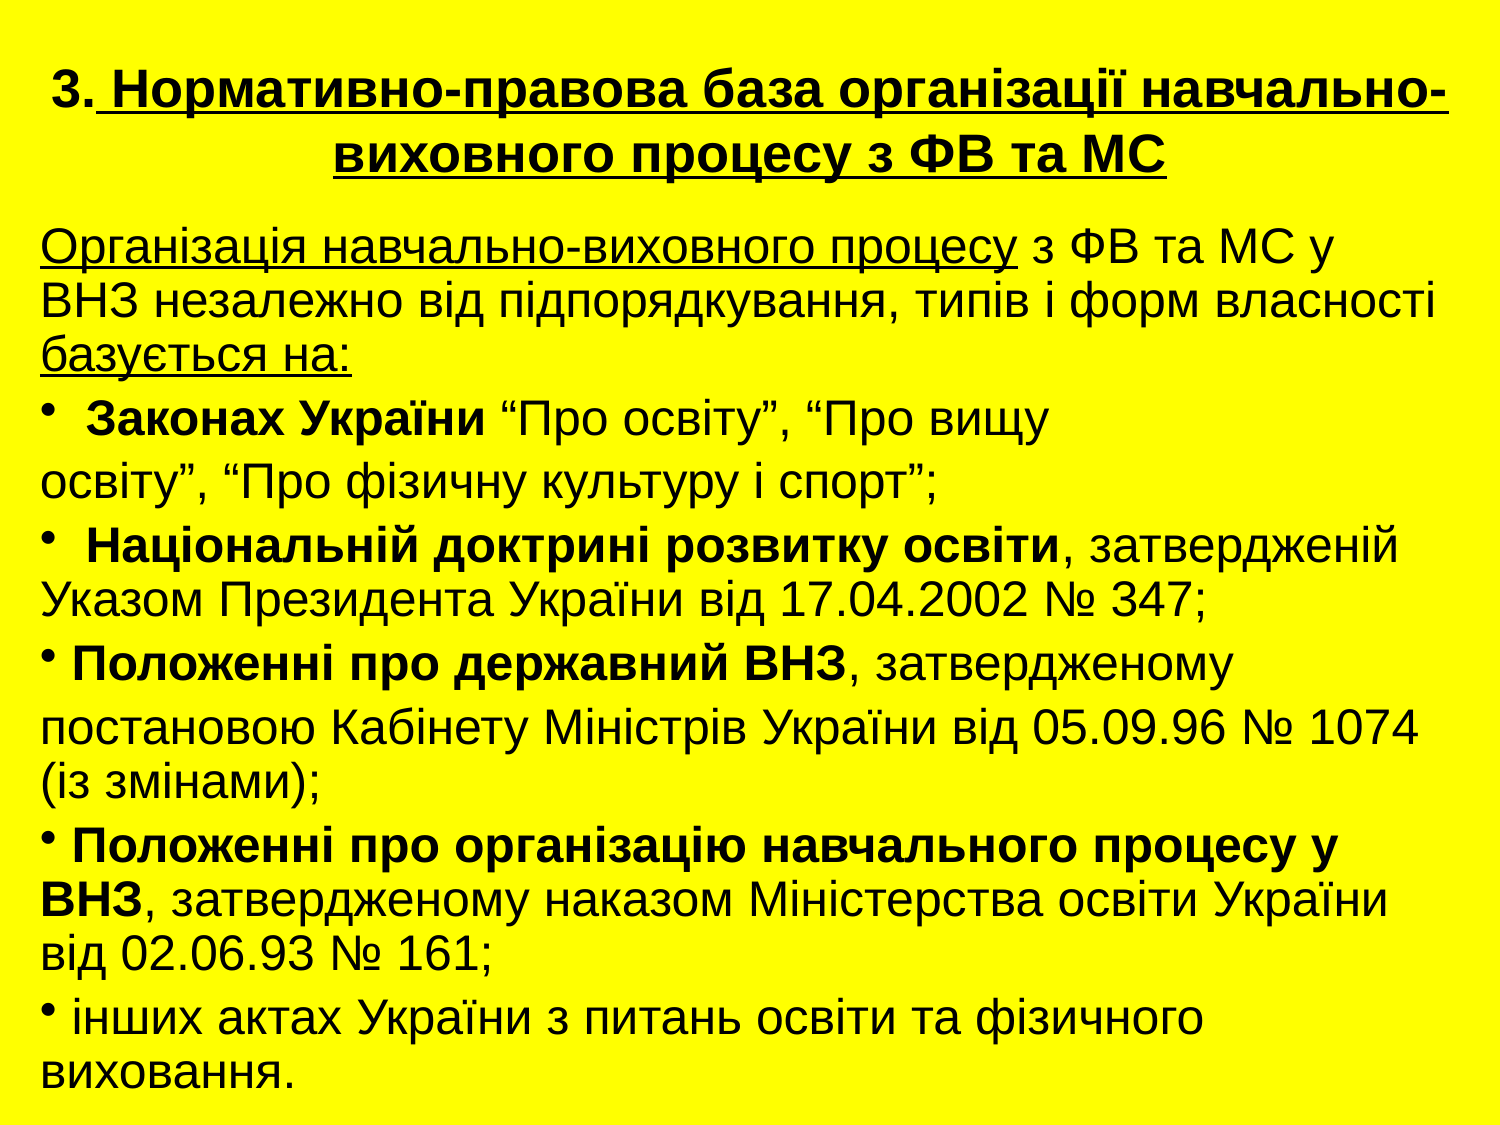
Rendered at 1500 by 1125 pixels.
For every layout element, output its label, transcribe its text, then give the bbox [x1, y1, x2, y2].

title 3. Нормативно-правова база організації навчально-виховного процесу з ФВ та МС [0, 37, 1500, 200]
list Організація навчально-виховного процесу з ФВ та МС у ВНЗ незалежно від підпорядкування, типів і форм власності базується на: Законах України “Про освіту”, “Про вищу освіту”, “Про фізичну культуру і спорт”; Національній доктрині розвитку освіти, затвердженій Указом Президента України від 17.04.2002 № 347; Положенні про державний ВНЗ, затвердженому постановою Кабінету Міністрів України від 05.09.96 № 1074 (із змінами); Положенні про організацію навчального процесу у ВНЗ, затвердженому наказом Міністерства освіти України від 02.06.93 № 161; інших актах України з питань освіти та фізичного виховання. [24, 212, 1463, 1125]
